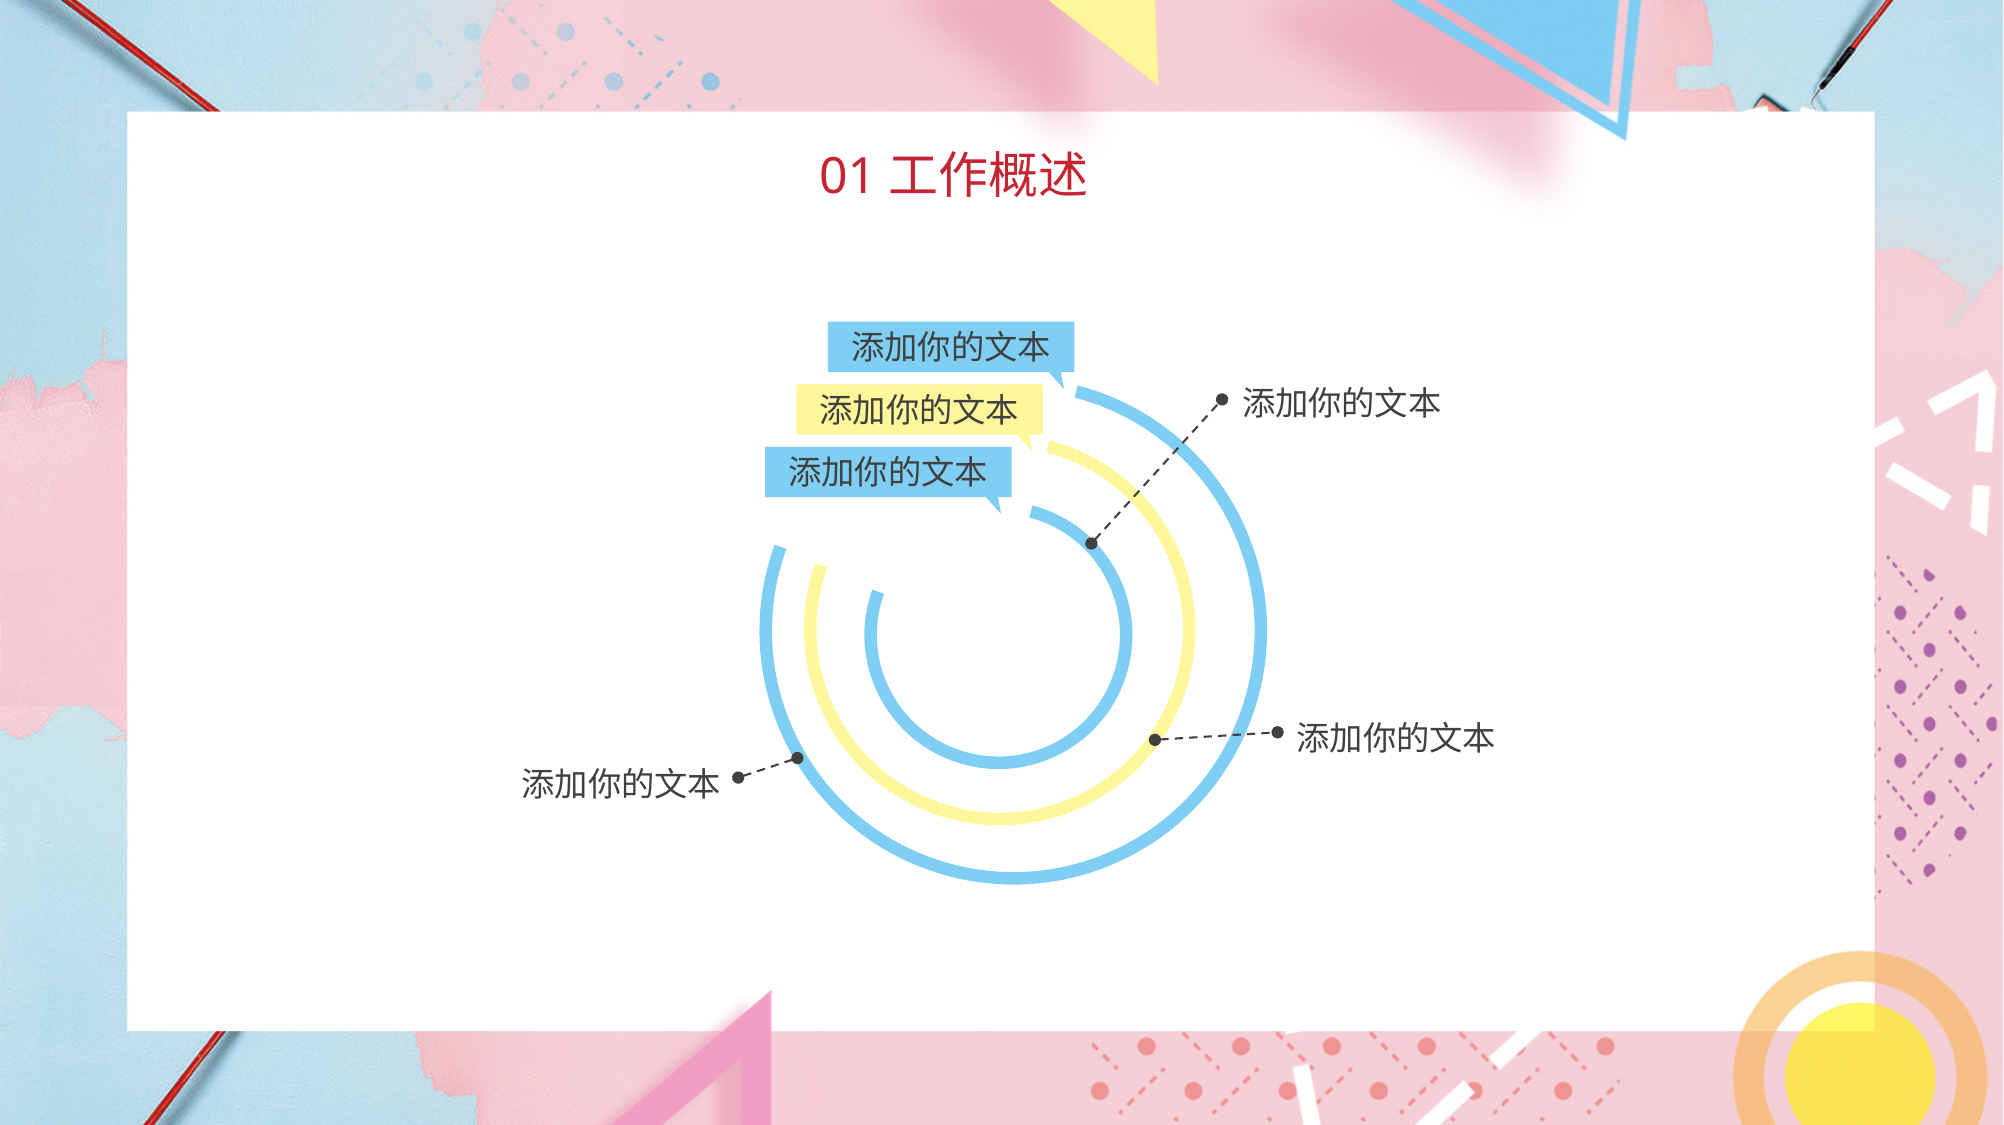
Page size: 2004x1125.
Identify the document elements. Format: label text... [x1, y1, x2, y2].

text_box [424, 321, 1594, 876]
picture [0, 0, 2004, 1125]
text_box 01工作概述 [804, 136, 1199, 212]
